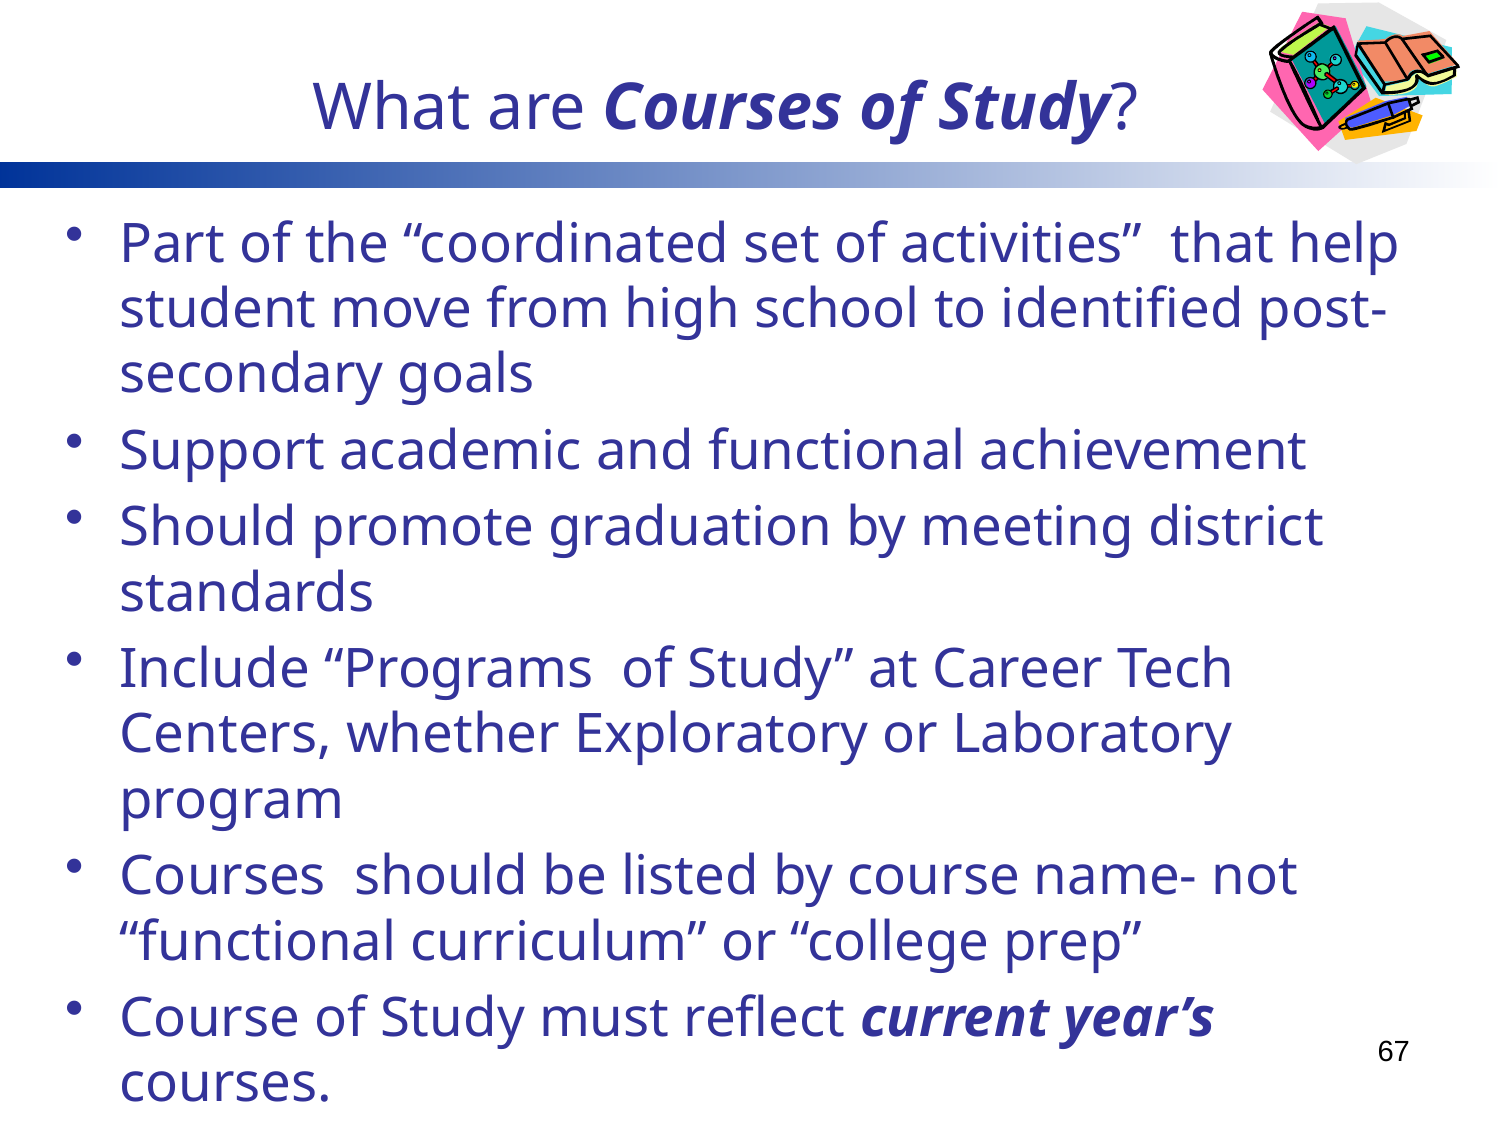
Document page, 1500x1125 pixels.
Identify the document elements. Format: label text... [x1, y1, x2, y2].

list Part of the “coordinated set of activities” that help student move from high school to identified post-secondary goals Support academic and functional achievement Should promote graduation by meeting district standards Include “Programs of Study” at Career Tech Centers, whether Exploratory or Laboratory program Courses should be listed by course name- not “functional curriculum” or “college prep” Course of Study must reflect current year’s courses. [50, 200, 1425, 1125]
title What are Courses of Study? [50, 57, 1257, 151]
picture [1262, 0, 1463, 167]
slide_number 67 [1274, 1024, 1426, 1103]
